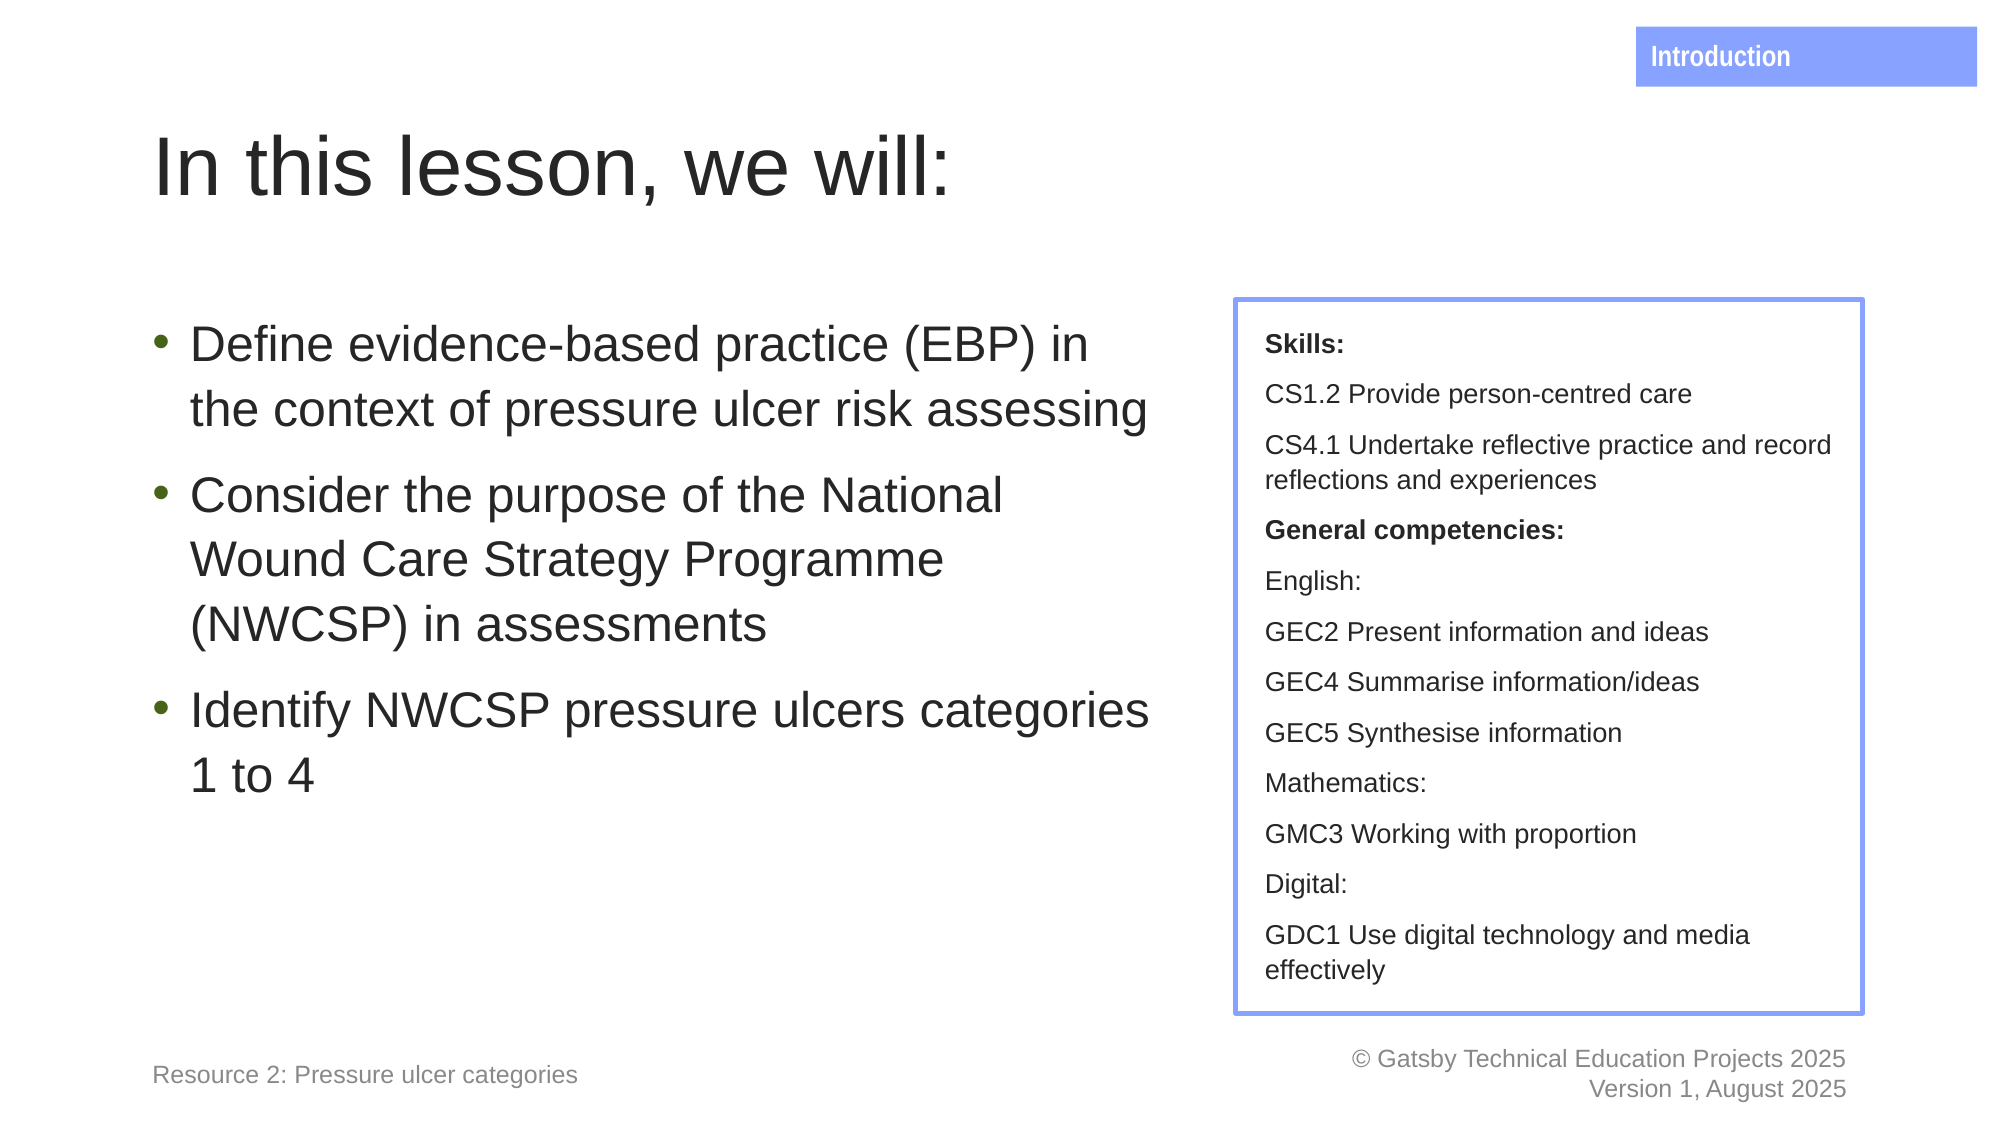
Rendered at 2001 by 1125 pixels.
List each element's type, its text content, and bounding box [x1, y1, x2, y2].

title In this lesson, we will: [137, 59, 1863, 278]
list Skills: CS1.2 Provide person-centred care CS4.1 Undertake reflective practice and record reflections and experiences General competencies: English: GEC2 Present information and ideas GEC4 Summarise information/ideas GEC5 Synthesise information Mathematics: GMC3 Working with proportion Digital: GDC1 Use digital technology and media effectively [1233, 297, 1865, 1016]
list Resource 2: Pressure ulcer categories [137, 1042, 829, 1103]
list Introduction [1636, 26, 1978, 87]
list Define evidence-based practice (EBP) in the context of pressure ulcer risk assessing Consider the purpose of the National Wound Care Strategy Programme (NWCSP) in assessments Identify NWCSP pressure ulcers categories 1 to 4 [137, 299, 1188, 1014]
